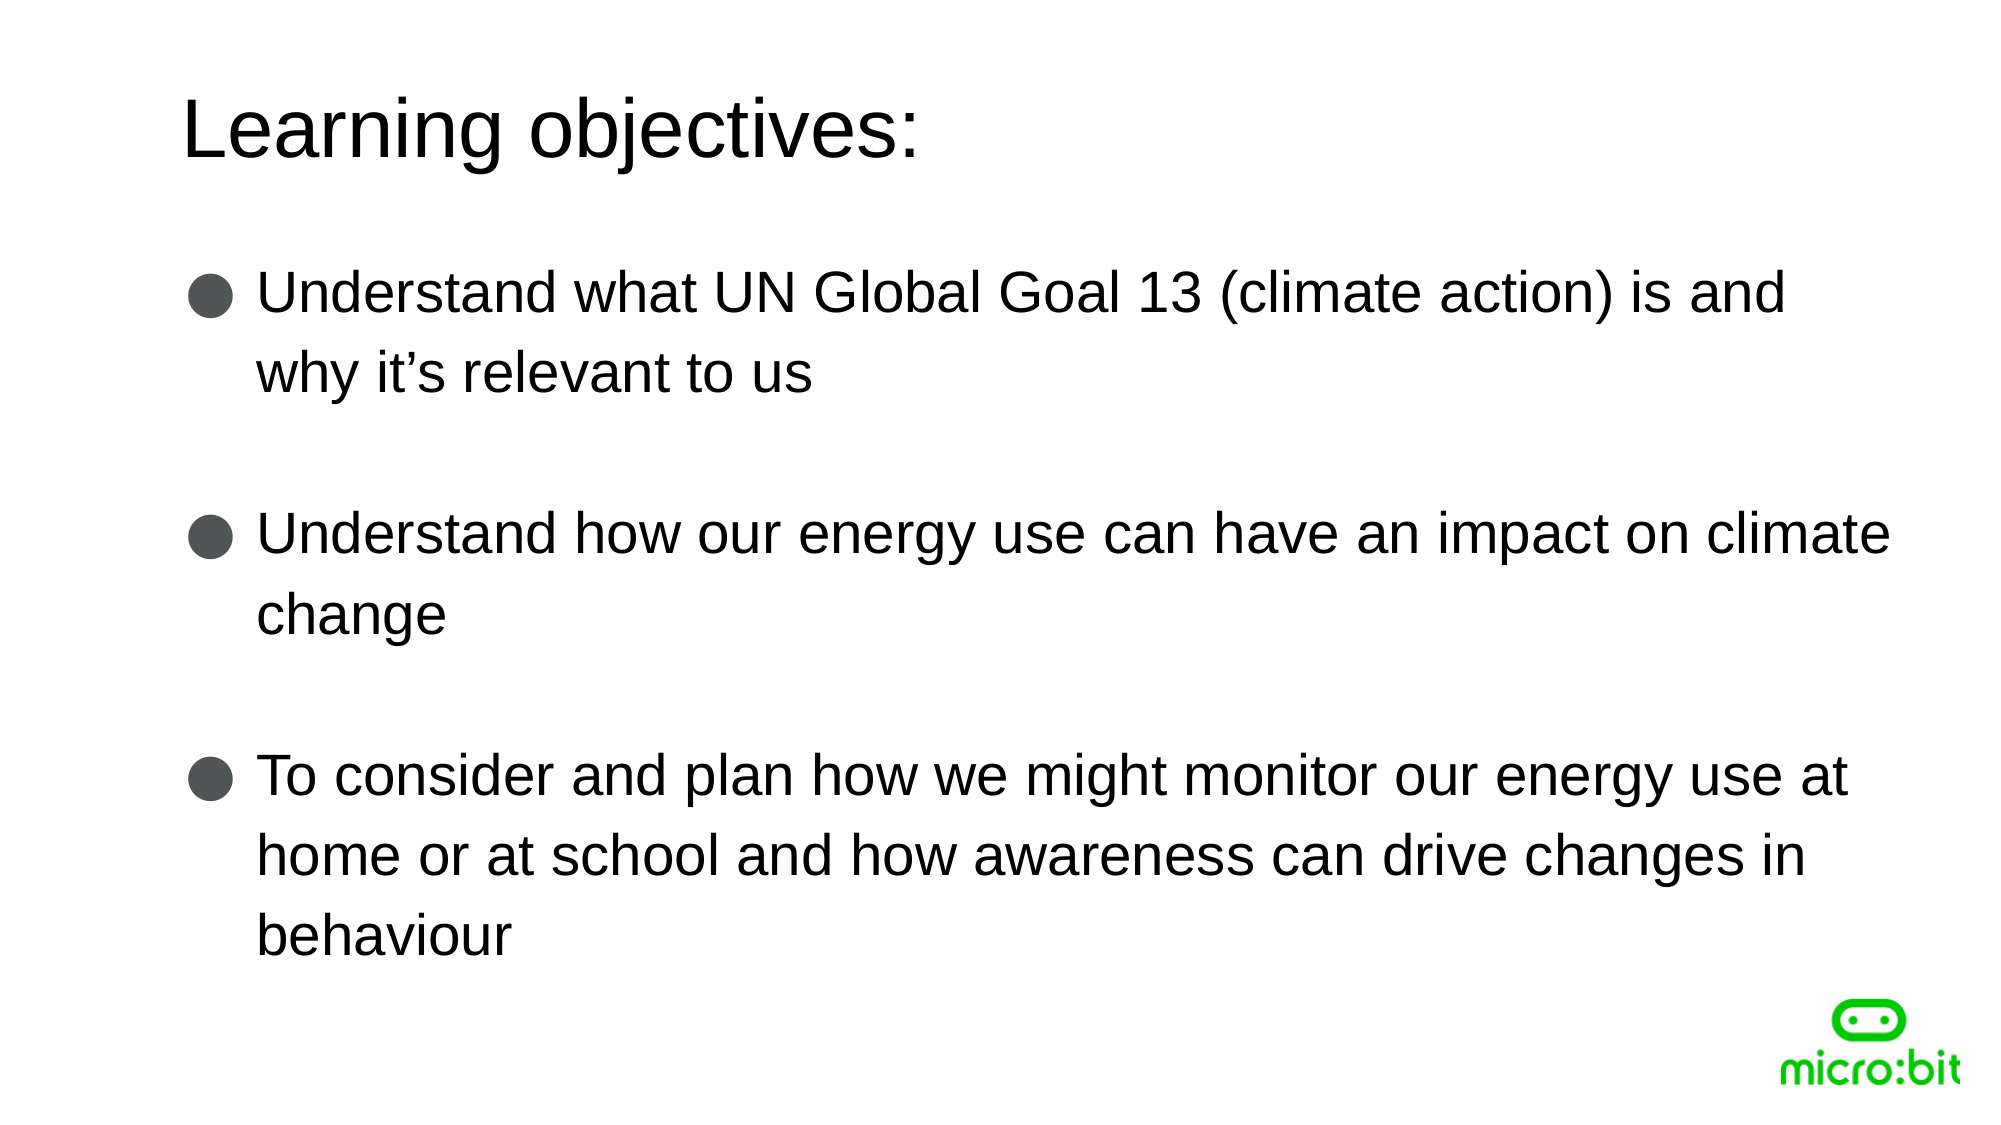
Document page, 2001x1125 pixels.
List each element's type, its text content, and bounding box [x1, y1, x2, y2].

text_box Learning objectives: Understand what UN Global Goal 13 (climate action) is and why it’s relevant to us Understand how our energy use can have an impact on climate change To consider and plan how we might monitor our energy use at home or at school and how awareness can drive changes in behaviour [166, 60, 1918, 884]
picture [1780, 998, 1960, 1086]
